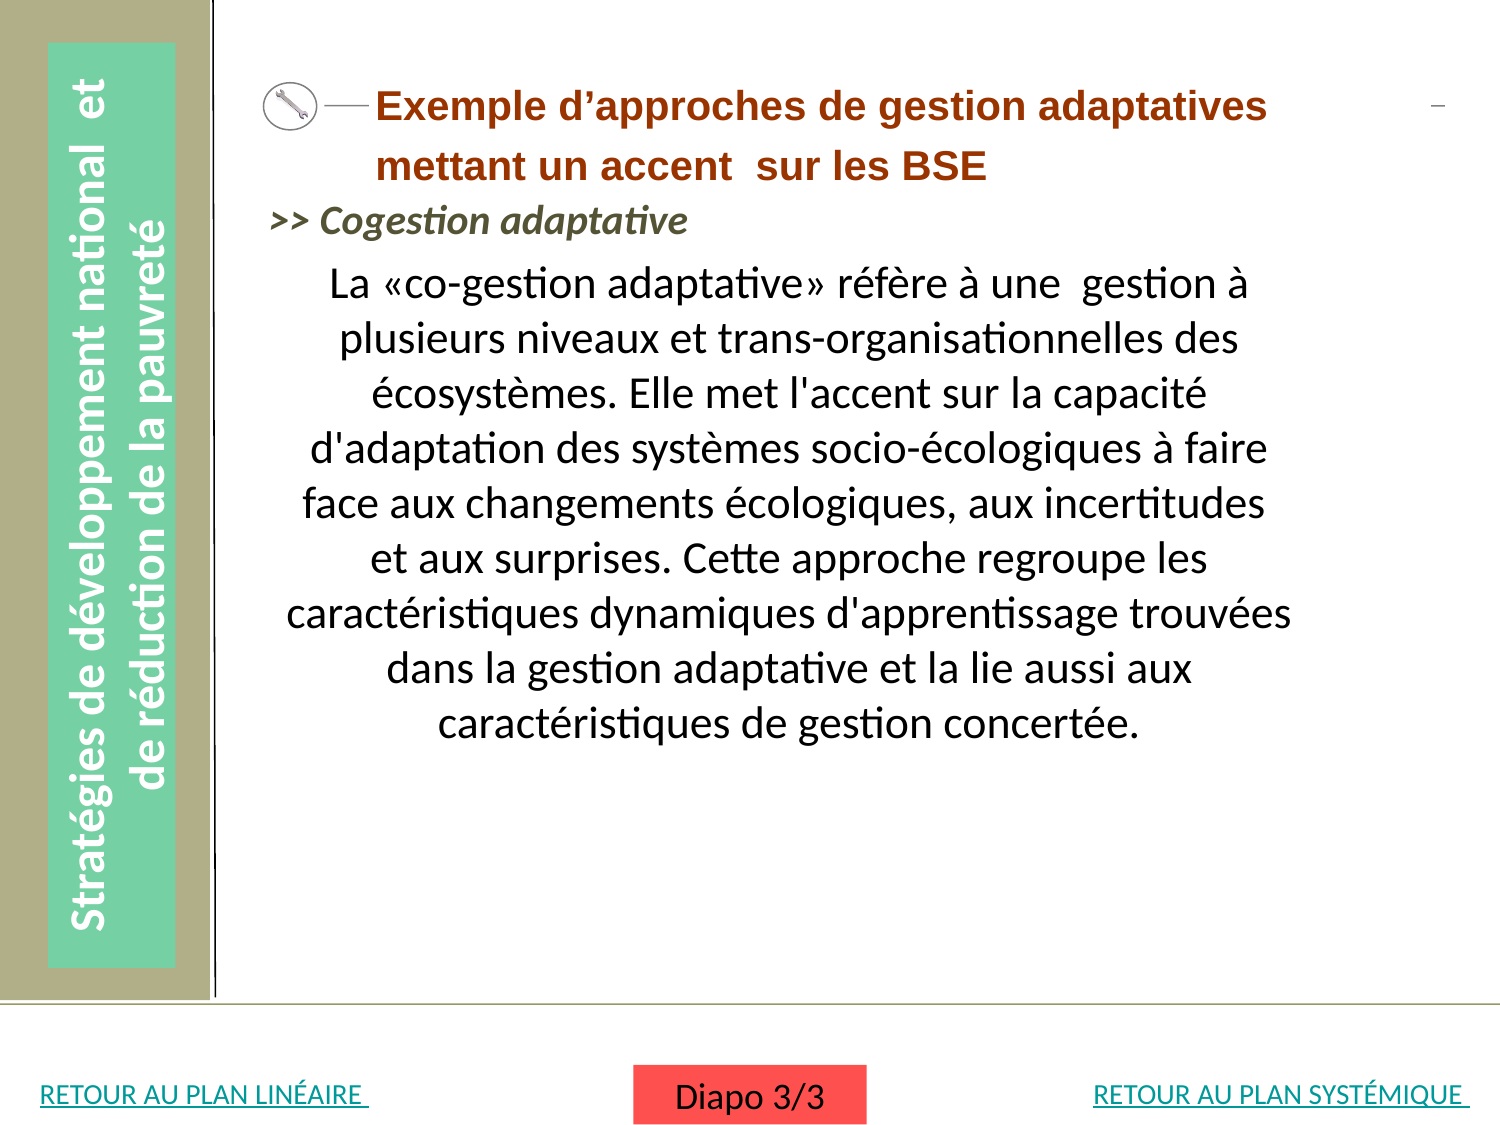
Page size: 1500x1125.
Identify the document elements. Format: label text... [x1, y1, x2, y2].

text_box Stratégies de développement national et de réduction de la pauvreté [48, 42, 176, 968]
picture [274, 89, 309, 120]
text_box RETOUR AU PLAN SYSTÉMIQUE [819, 1063, 1482, 1122]
text_box RETOUR AU PLAN LINÉAIRE [27, 1063, 623, 1122]
text_box Diapo 3/3 [633, 1064, 867, 1125]
text_box [263, 82, 317, 122]
text_box [0, 0, 210, 1001]
text_box Exemple d’approches de gestion adaptatives mettant un accent sur les BSE [369, 63, 1431, 157]
text_box La «co-gestion adaptative» réfère à une gestion à plusieurs niveaux et trans-organisationnelles des écosystèmes. Elle met l'accent sur ​​la capacité d'adaptation des systèmes socio-écologiques à faire face aux changements écologiques, aux incertitudes et aux surprises. Cette approche regroupe les caractéristiques dynamiques d'apprentissage trouvées dans la gestion adaptative et la lie aussi aux caractéristiques de gestion concertée. [264, 251, 1315, 840]
text_box >> Cogestion adaptative [254, 175, 1500, 251]
